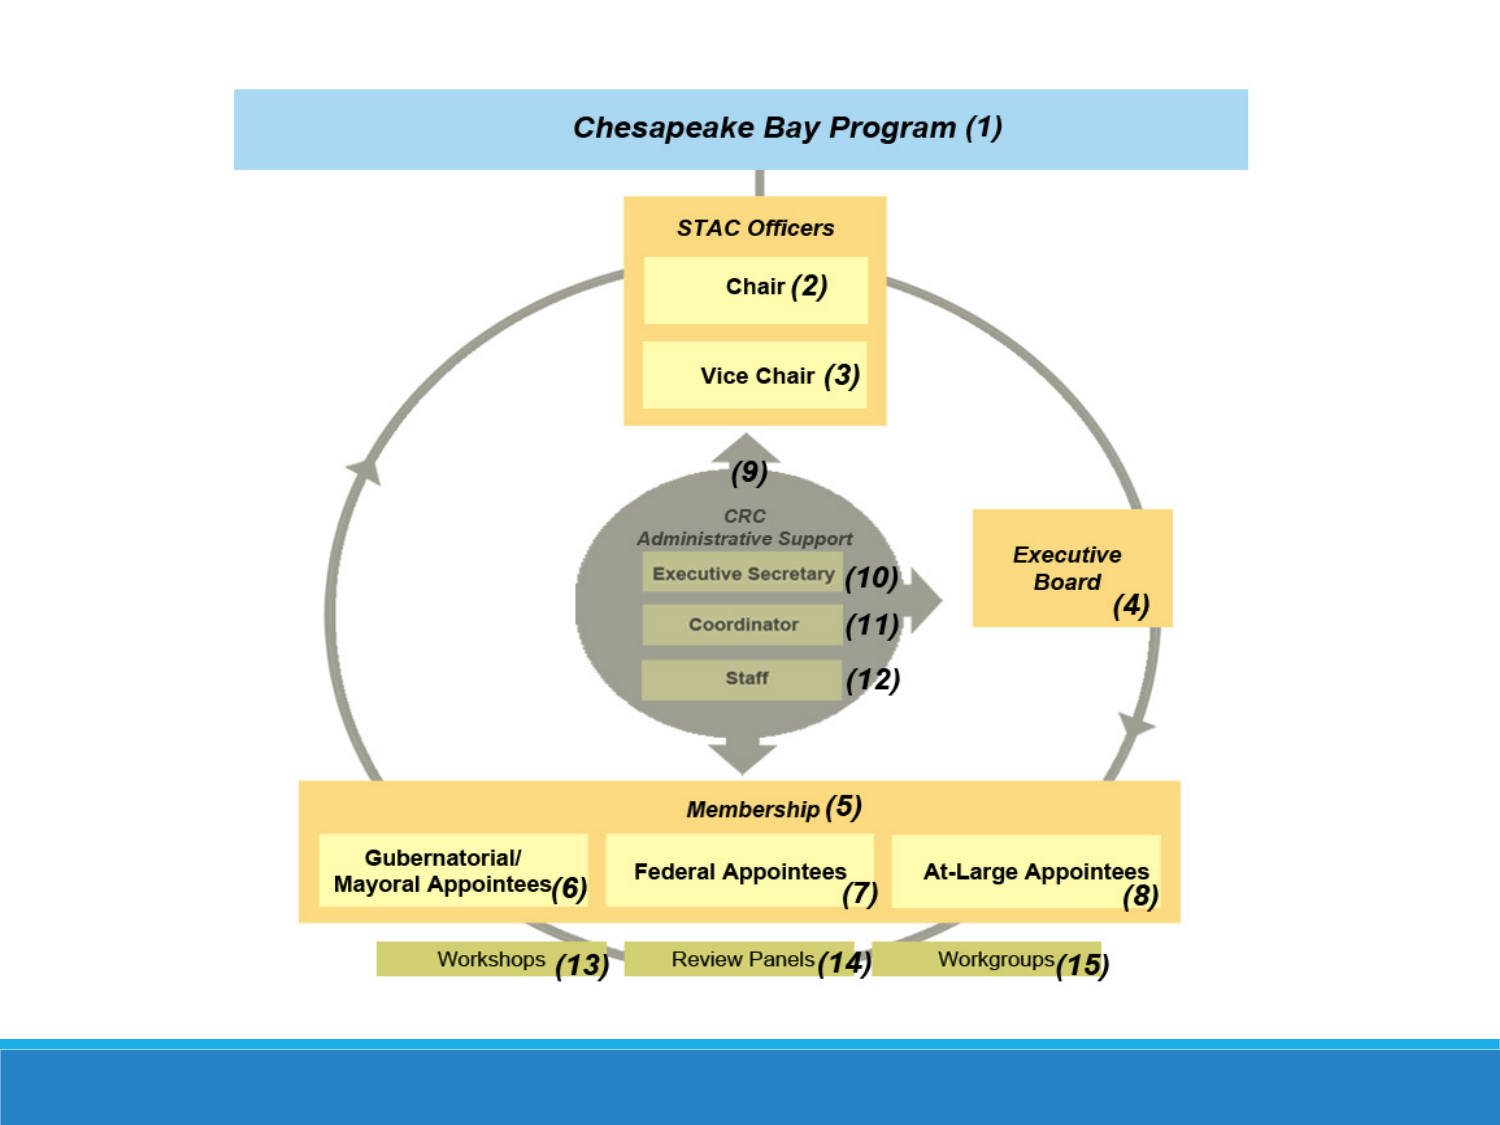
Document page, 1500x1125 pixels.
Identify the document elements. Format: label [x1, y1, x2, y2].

picture [234, 61, 1274, 1010]
